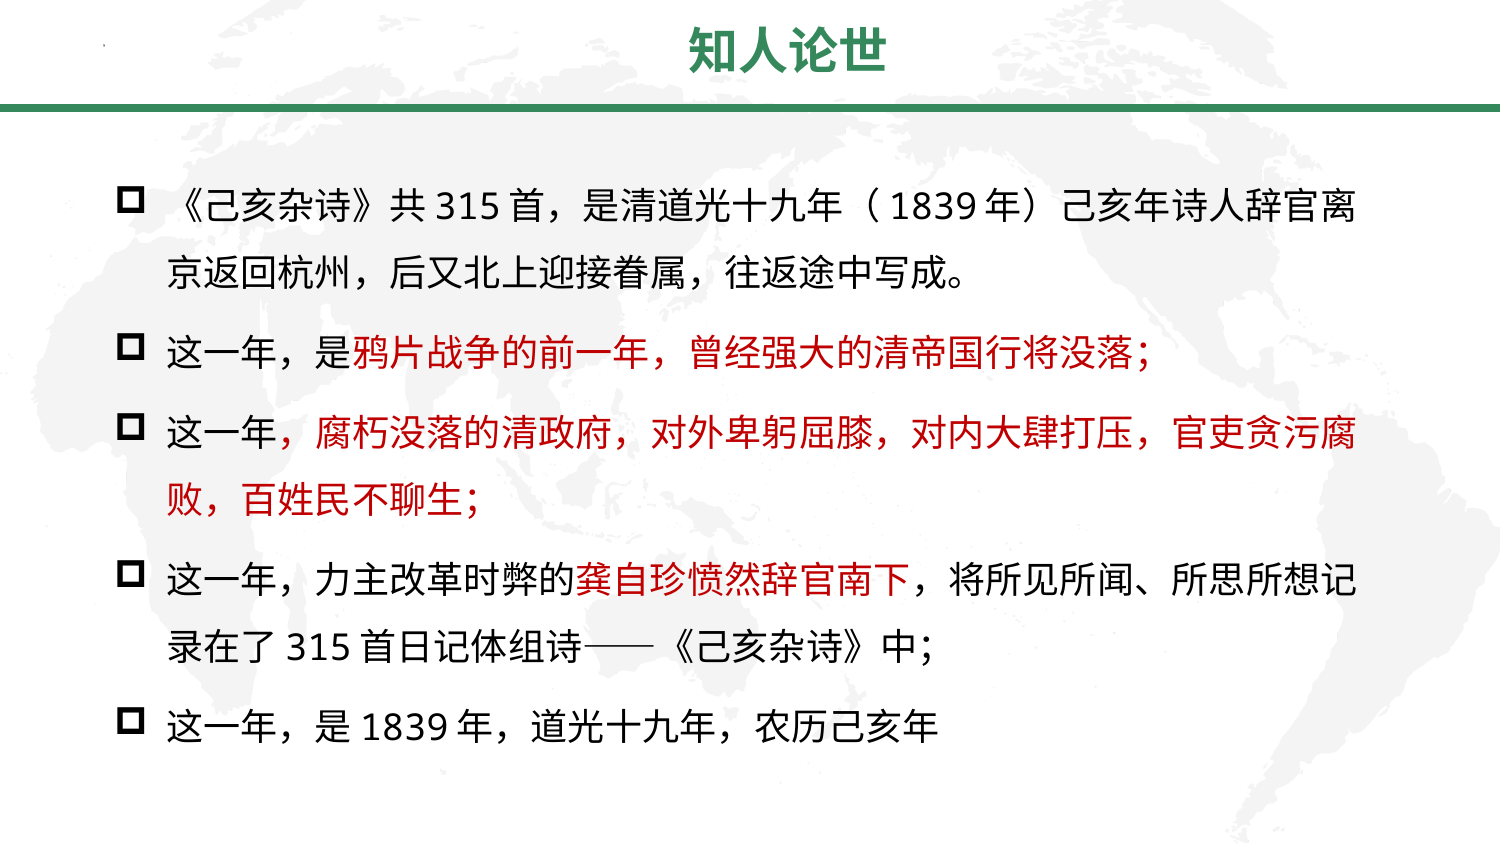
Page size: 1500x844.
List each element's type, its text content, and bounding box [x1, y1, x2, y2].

picture [0, 0, 1500, 104]
list 《己亥杂诗》共315首，是清道光十九年（1839年）己亥年诗人辞官离京返回杭州，后又北上迎接眷属，往返途中写成。 这一年，是鸦片战争的前一年，曾经强大的清帝国行将没落； 这一年，腐朽没落的清政府，对外卑躬屈膝，对内大肆打压，官吏贪污腐败，百姓民不聊生； 这一年，力主改革时弊的龚自珍愤然辞官南下，将所见所闻、所思所想记录在了315首日记体组诗——《己亥杂诗》中； 这一年，是1839年，道光十九年，农历己亥年 [103, 154, 1397, 758]
title 知人论世 [677, 3, 1414, 87]
picture [0, 112, 1500, 844]
